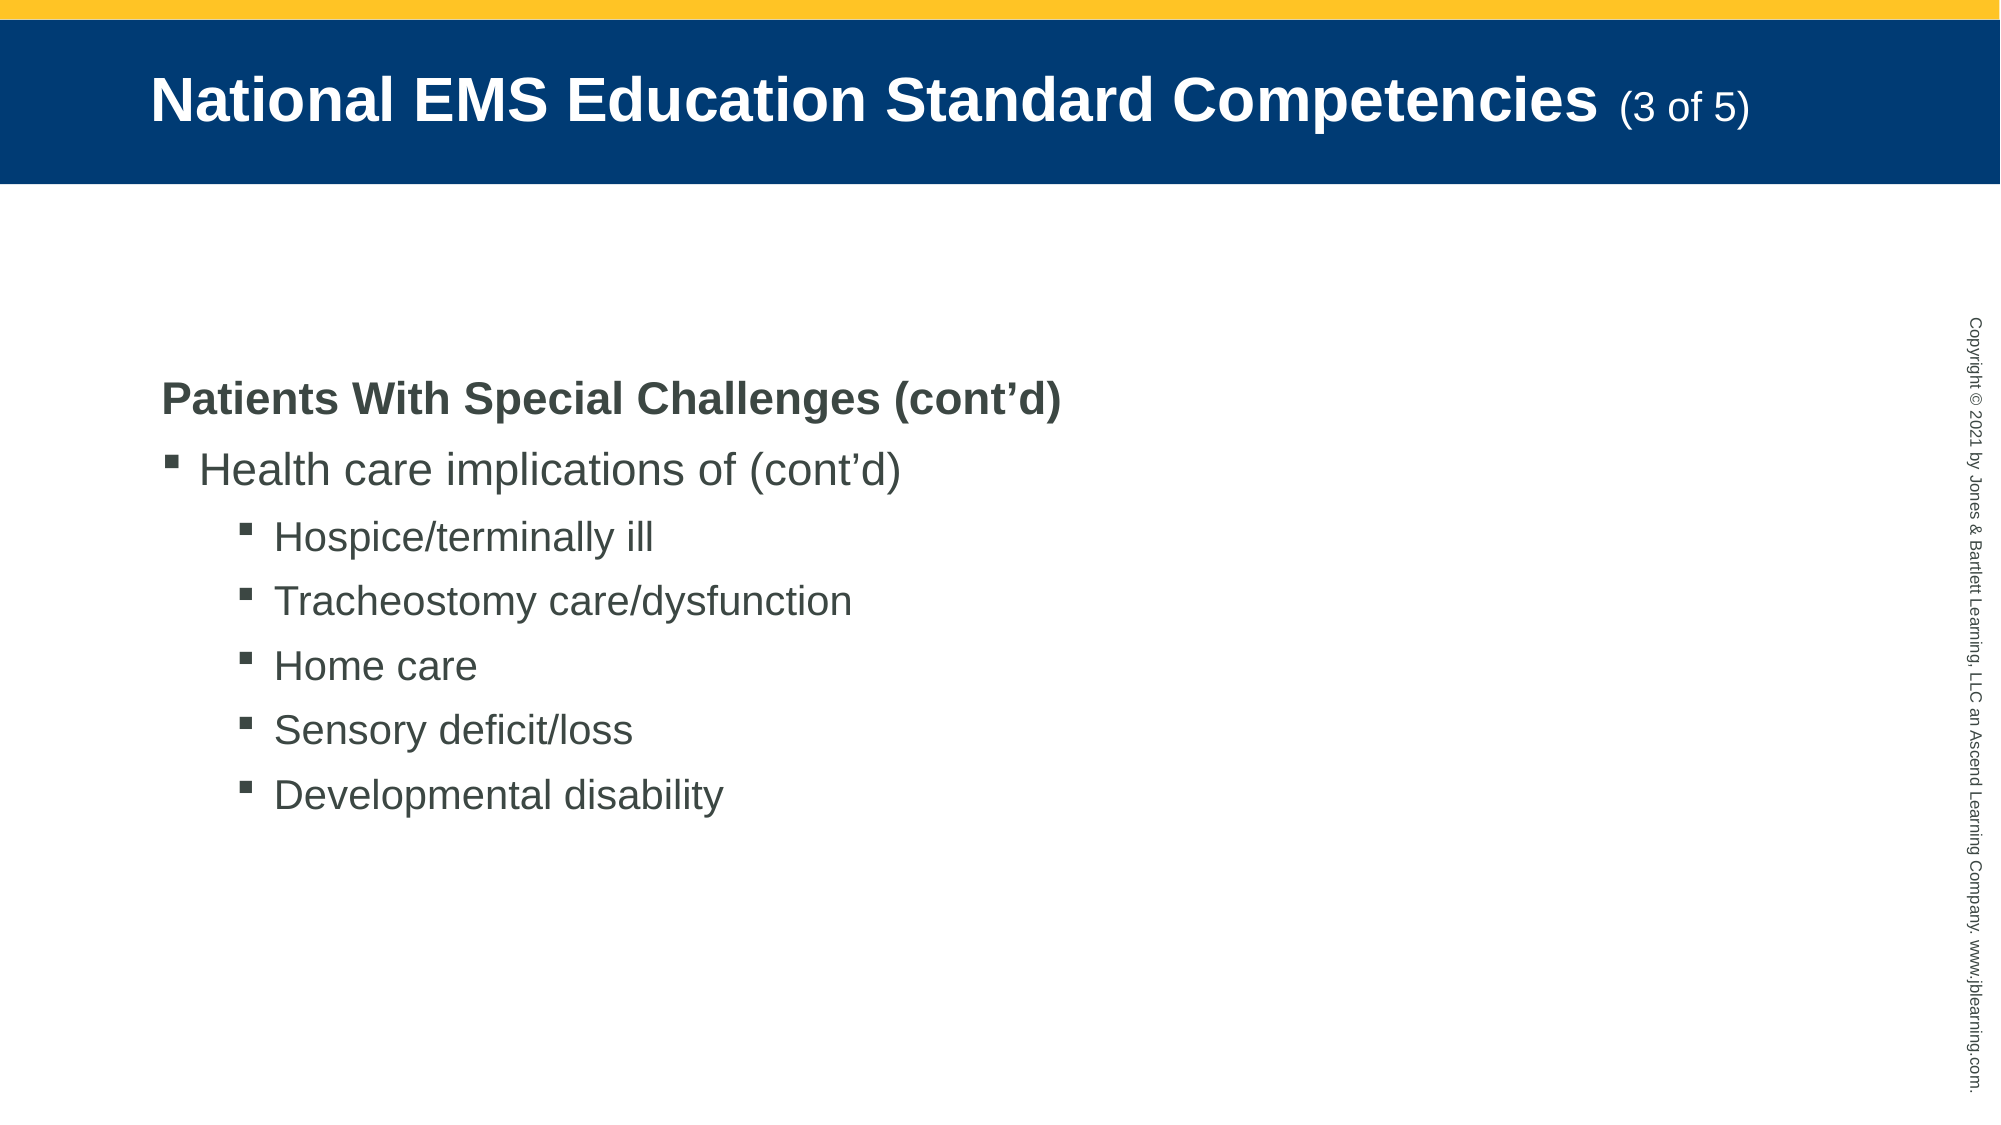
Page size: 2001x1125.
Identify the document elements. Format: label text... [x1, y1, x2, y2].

list Patients With Special Challenges (cont’d) Health care implications of (cont’d) Hospice/terminally ill Tracheostomy care/dysfunction Home care Sensory deficit/loss Developmental disability [146, 361, 1859, 1016]
title National EMS Education Standard Competencies (3 of 5) [0, 20, 2000, 185]
